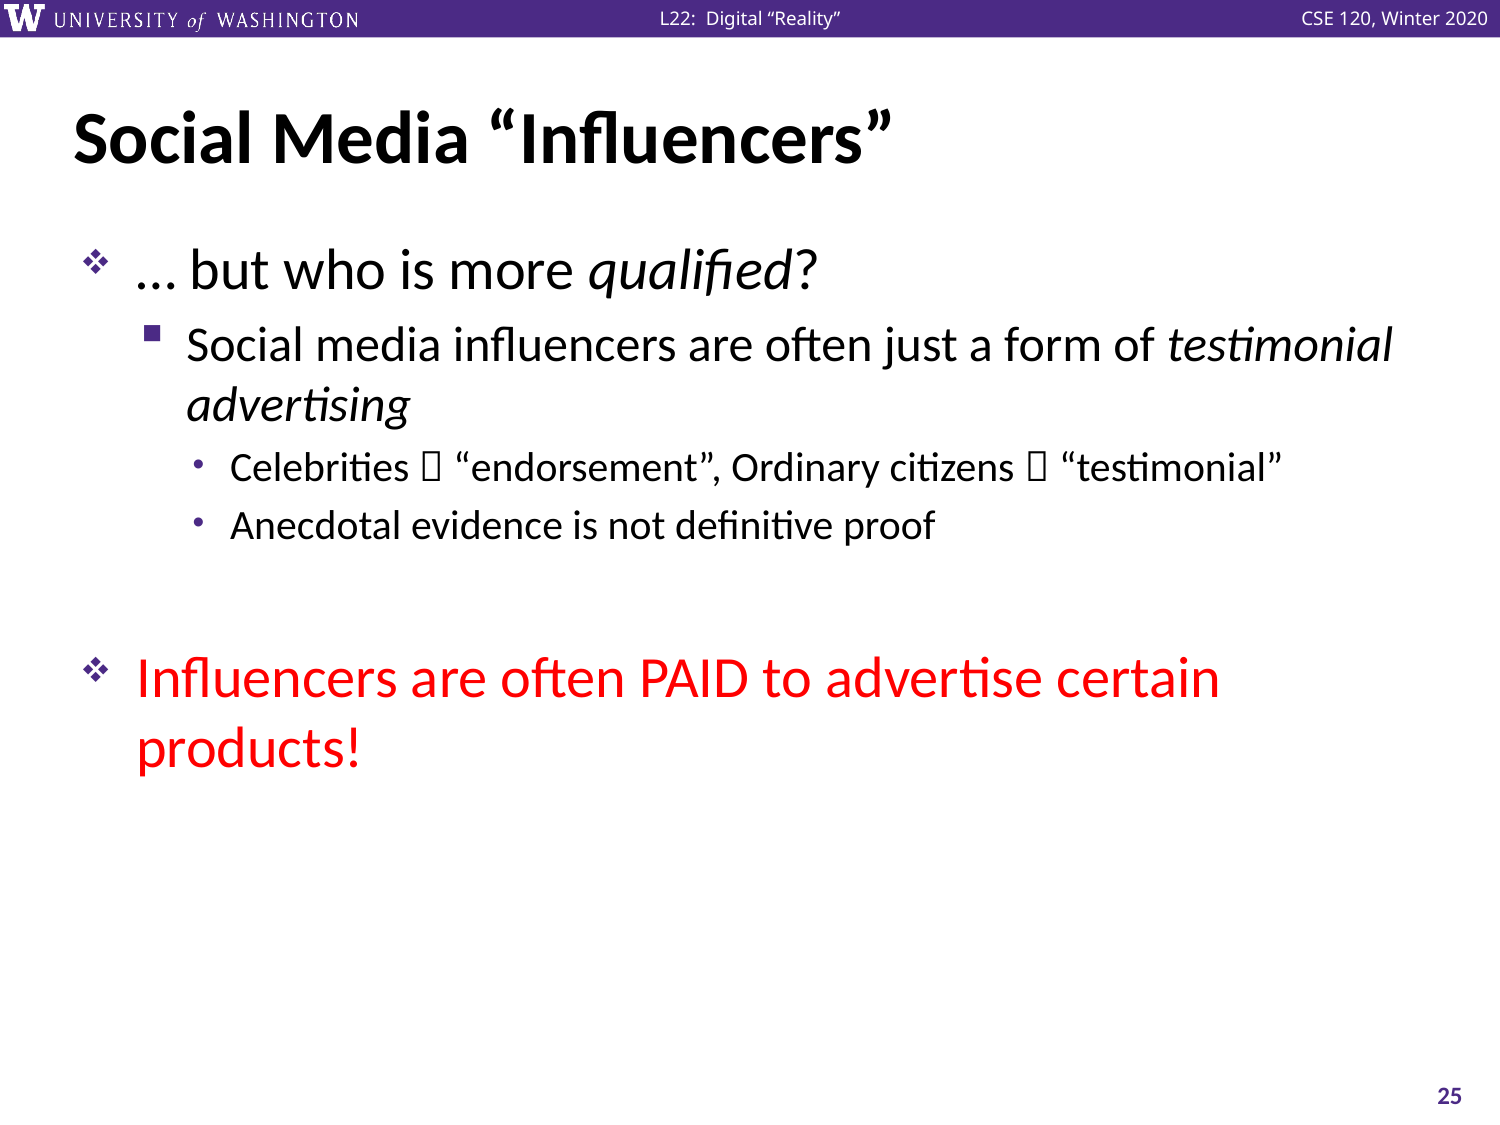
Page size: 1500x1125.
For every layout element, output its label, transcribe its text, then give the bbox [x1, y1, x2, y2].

title Social Media “Influencers” [58, 71, 1438, 197]
list … but who is more qualified? Social media influencers are often just a form of testimonial advertising Celebrities  “endorsement”, Ordinary citizens  “testimonial” Anecdotal evidence is not definitive proof Influencers are often PAID to advertise certain products! [64, 223, 1438, 1040]
slide_number 25 [1400, 1065, 1500, 1125]
picture [4, 4, 358, 32]
